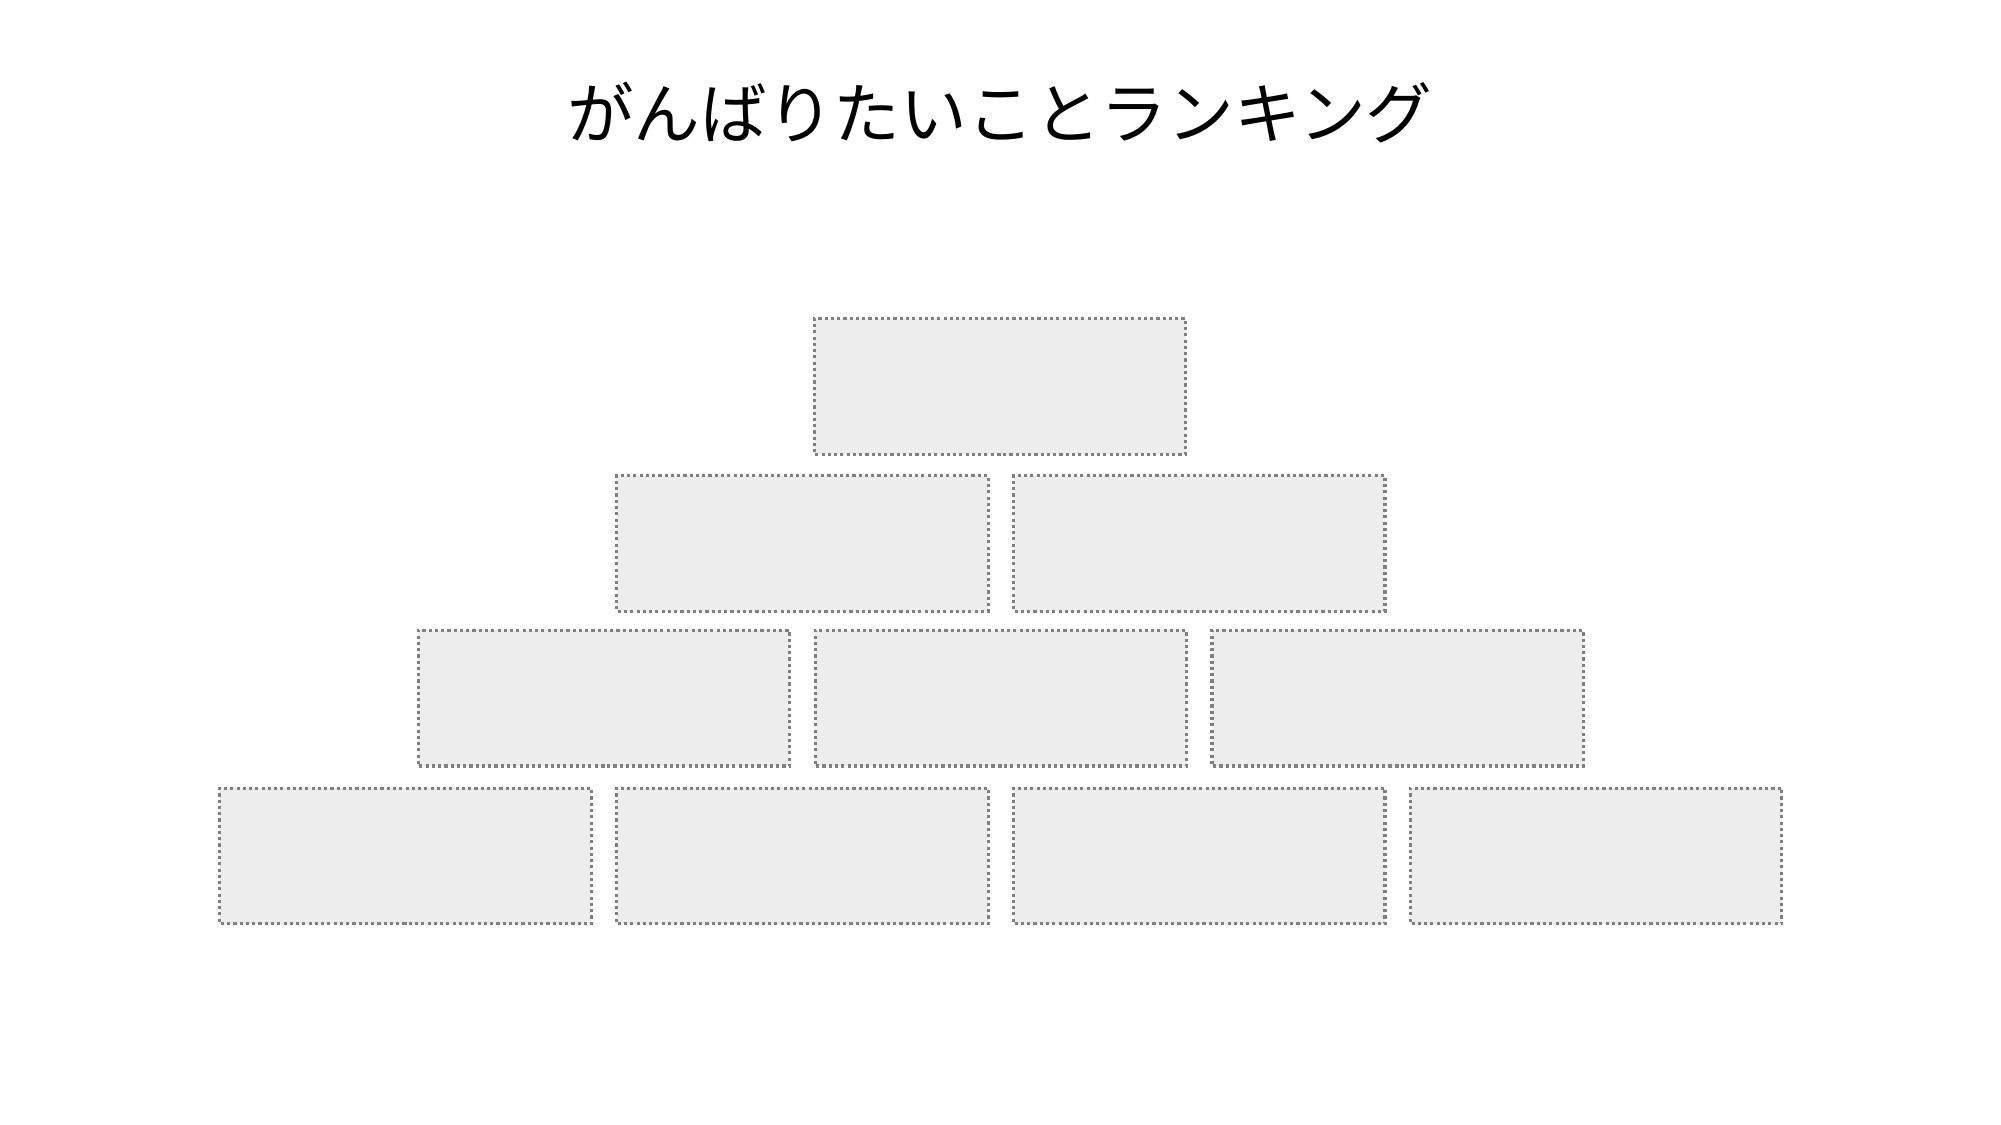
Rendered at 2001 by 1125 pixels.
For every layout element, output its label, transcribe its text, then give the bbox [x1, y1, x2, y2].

title がんばりたいことランキング [137, 59, 1863, 166]
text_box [219, 318, 1782, 924]
